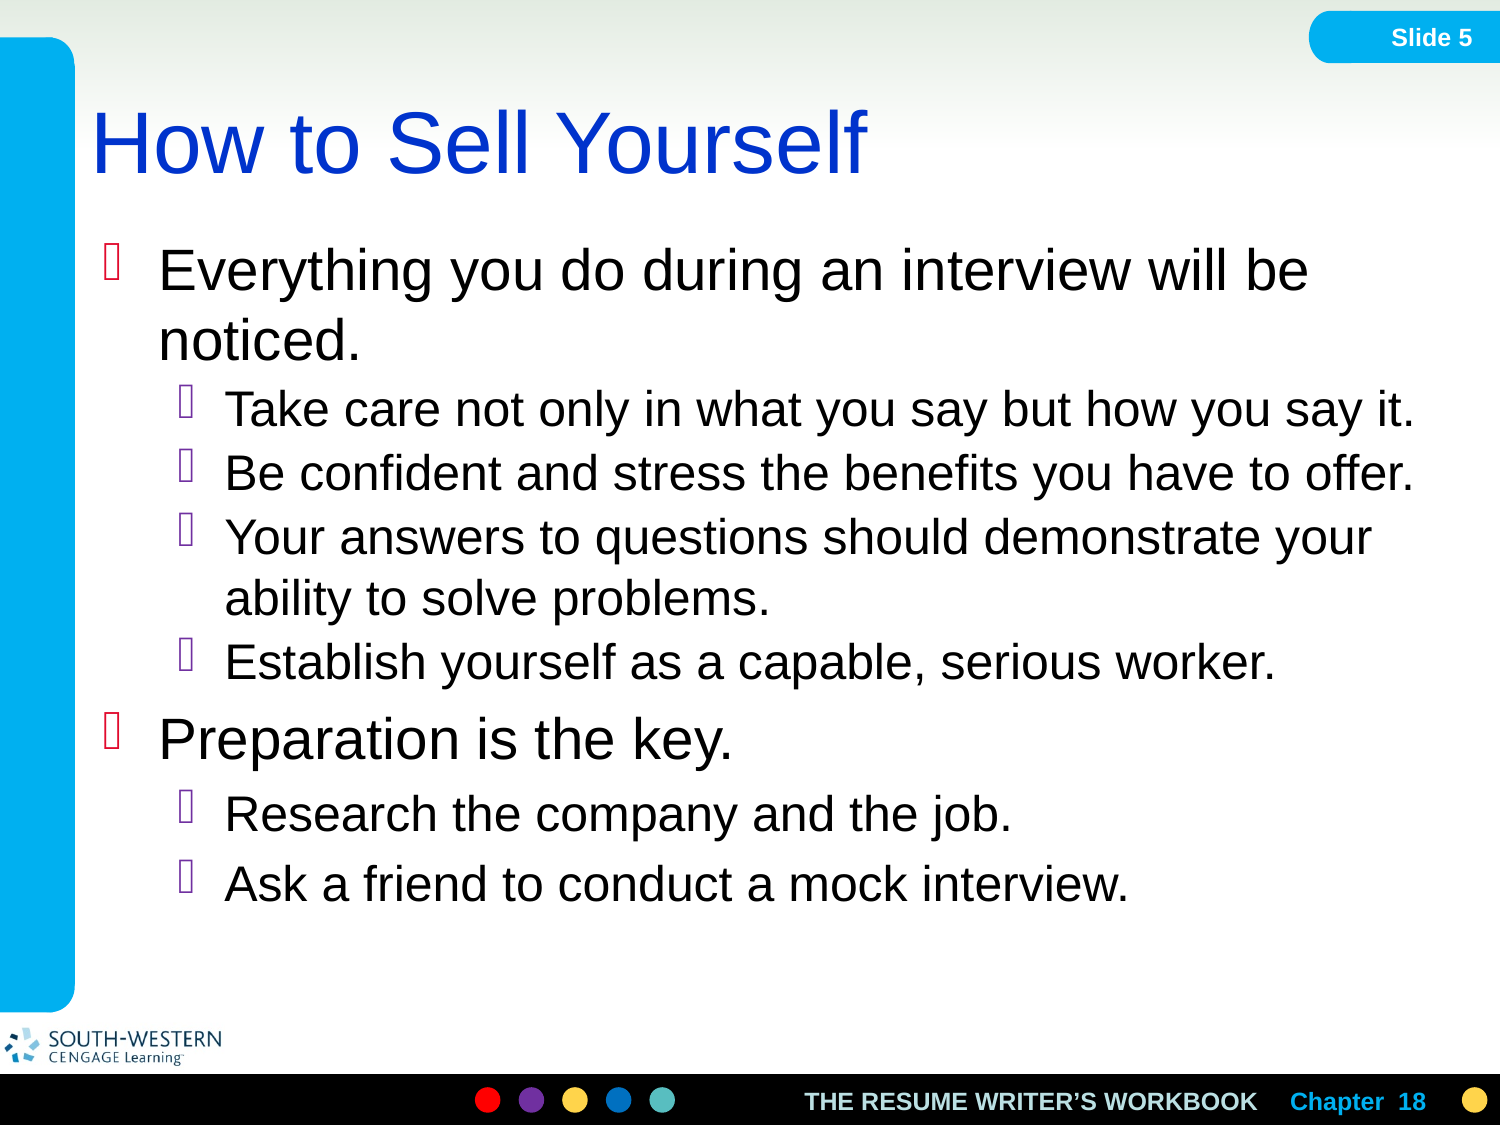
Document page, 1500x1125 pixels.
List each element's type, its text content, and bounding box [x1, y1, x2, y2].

picture [0, 1022, 225, 1073]
list Everything you do during an interview will be noticed. Take care not only in what you say but how you say it. Be confident and stress the benefits you have to offer. Your answers to questions should demonstrate your ability to solve problems. Establish yourself as a capable, serious worker. Preparation is the key. Research the company and the job. Ask a friend to conduct a mock interview. [87, 224, 1438, 976]
title How to Sell Yourself [74, 44, 1426, 233]
footer Chapter 18 [1274, 1075, 1476, 1125]
slide_number Slide 5 [1312, 13, 1488, 93]
